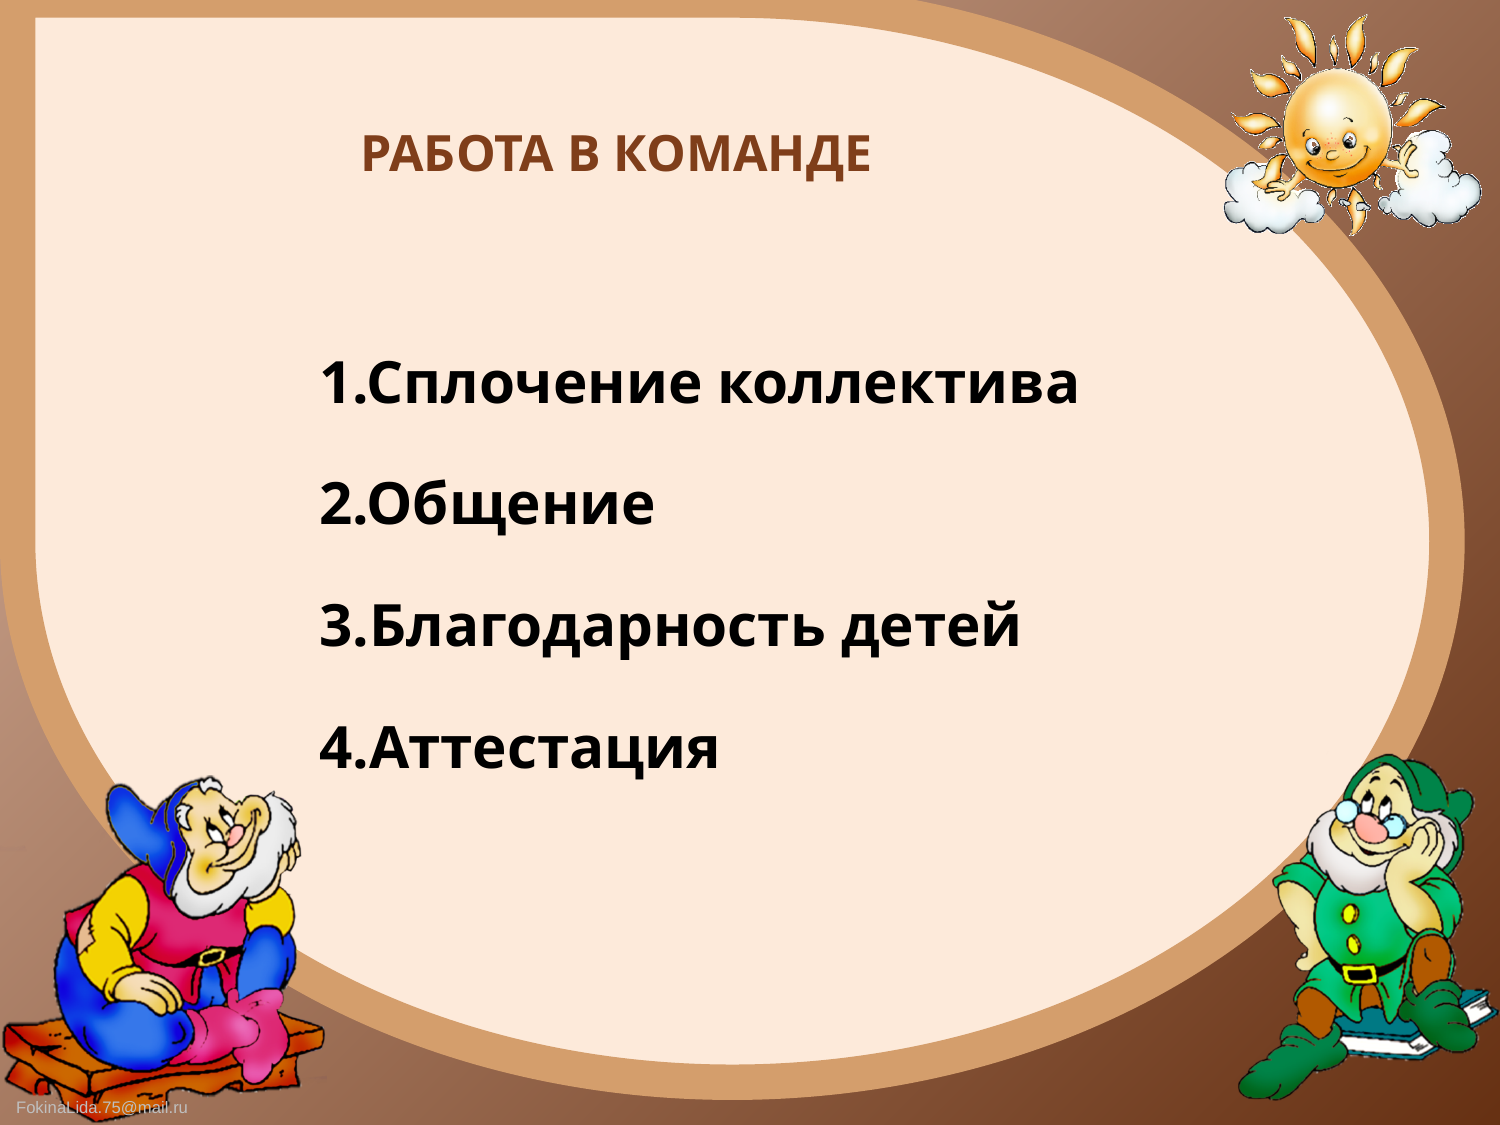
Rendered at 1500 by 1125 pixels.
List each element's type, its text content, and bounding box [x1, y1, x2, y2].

picture [1214, 0, 1500, 244]
picture [0, 775, 327, 1125]
text_box 1.Сплочение коллектива 2.Общение 3.Благодарность детей 4.Аттестация [305, 302, 1096, 788]
text_box РАБОТА В КОМАНДЕ [345, 113, 1055, 189]
picture [1236, 751, 1500, 1101]
